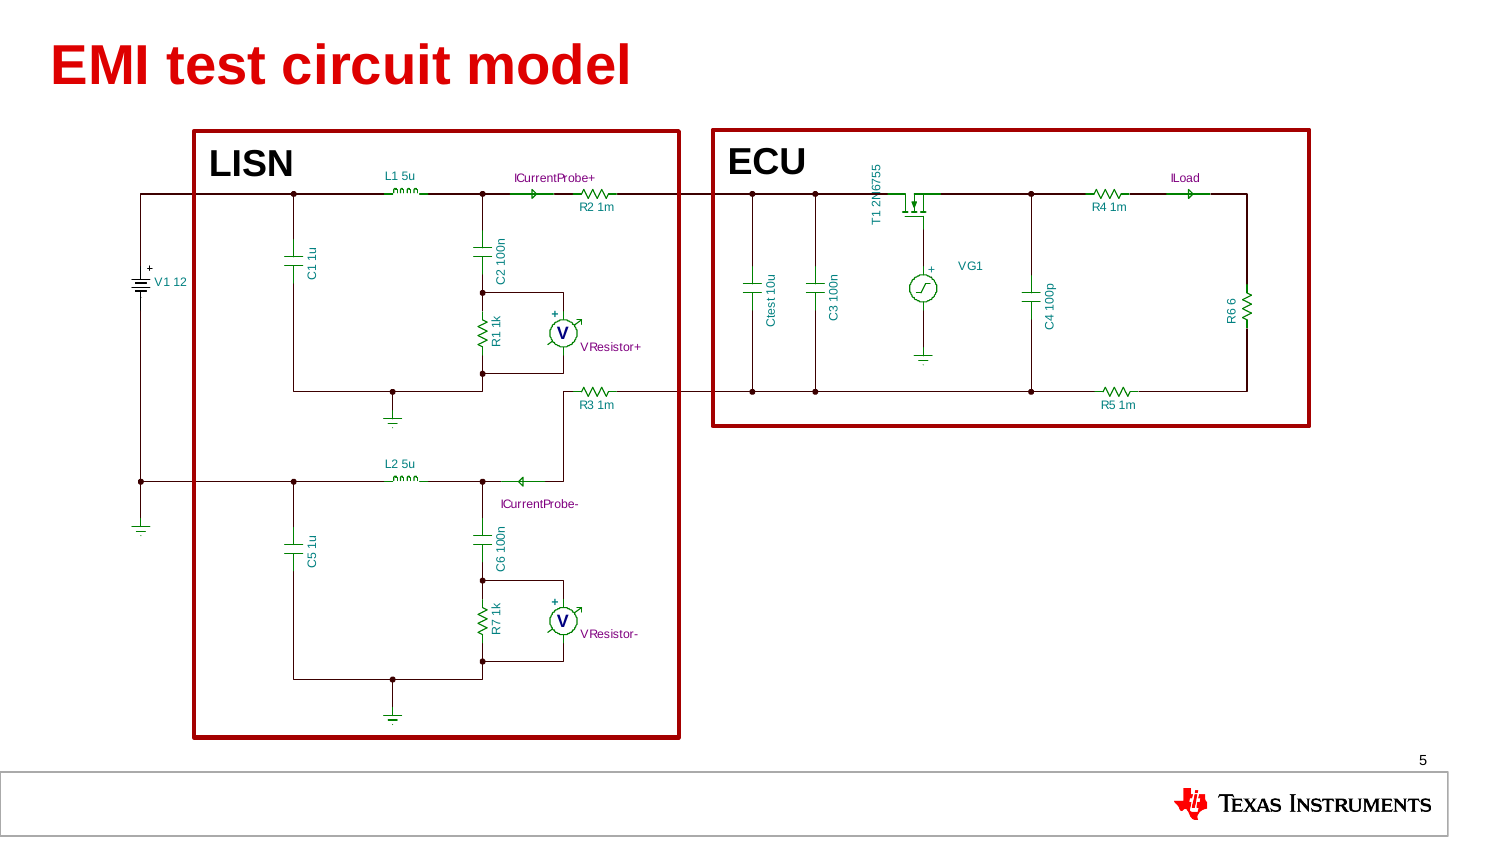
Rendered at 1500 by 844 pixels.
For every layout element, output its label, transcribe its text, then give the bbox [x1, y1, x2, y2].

slide_number 5 [1089, 744, 1440, 770]
title EMI test circuit model [37, 17, 1426, 119]
text_box LISN [192, 129, 681, 140]
text_box ECU [711, 128, 1311, 428]
picture [1174, 788, 1431, 820]
picture [109, 141, 1275, 748]
